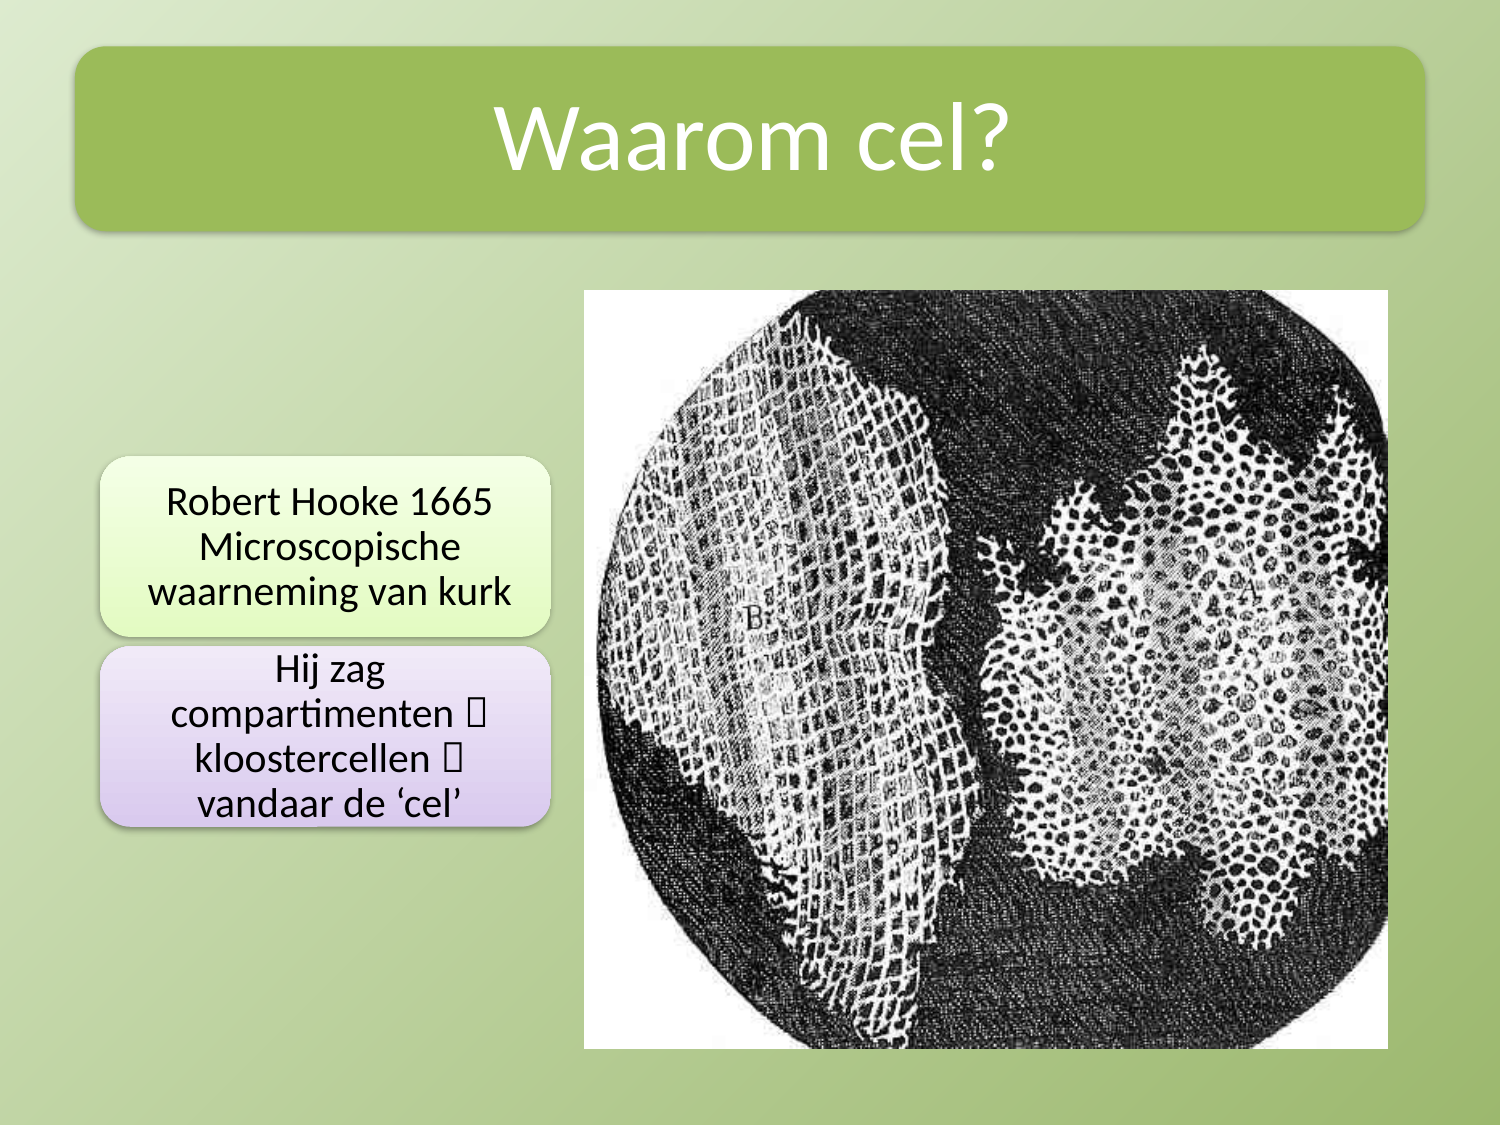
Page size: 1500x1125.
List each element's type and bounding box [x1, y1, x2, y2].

list [100, 408, 552, 875]
text_box [74, 44, 1426, 233]
picture [584, 290, 1389, 1050]
